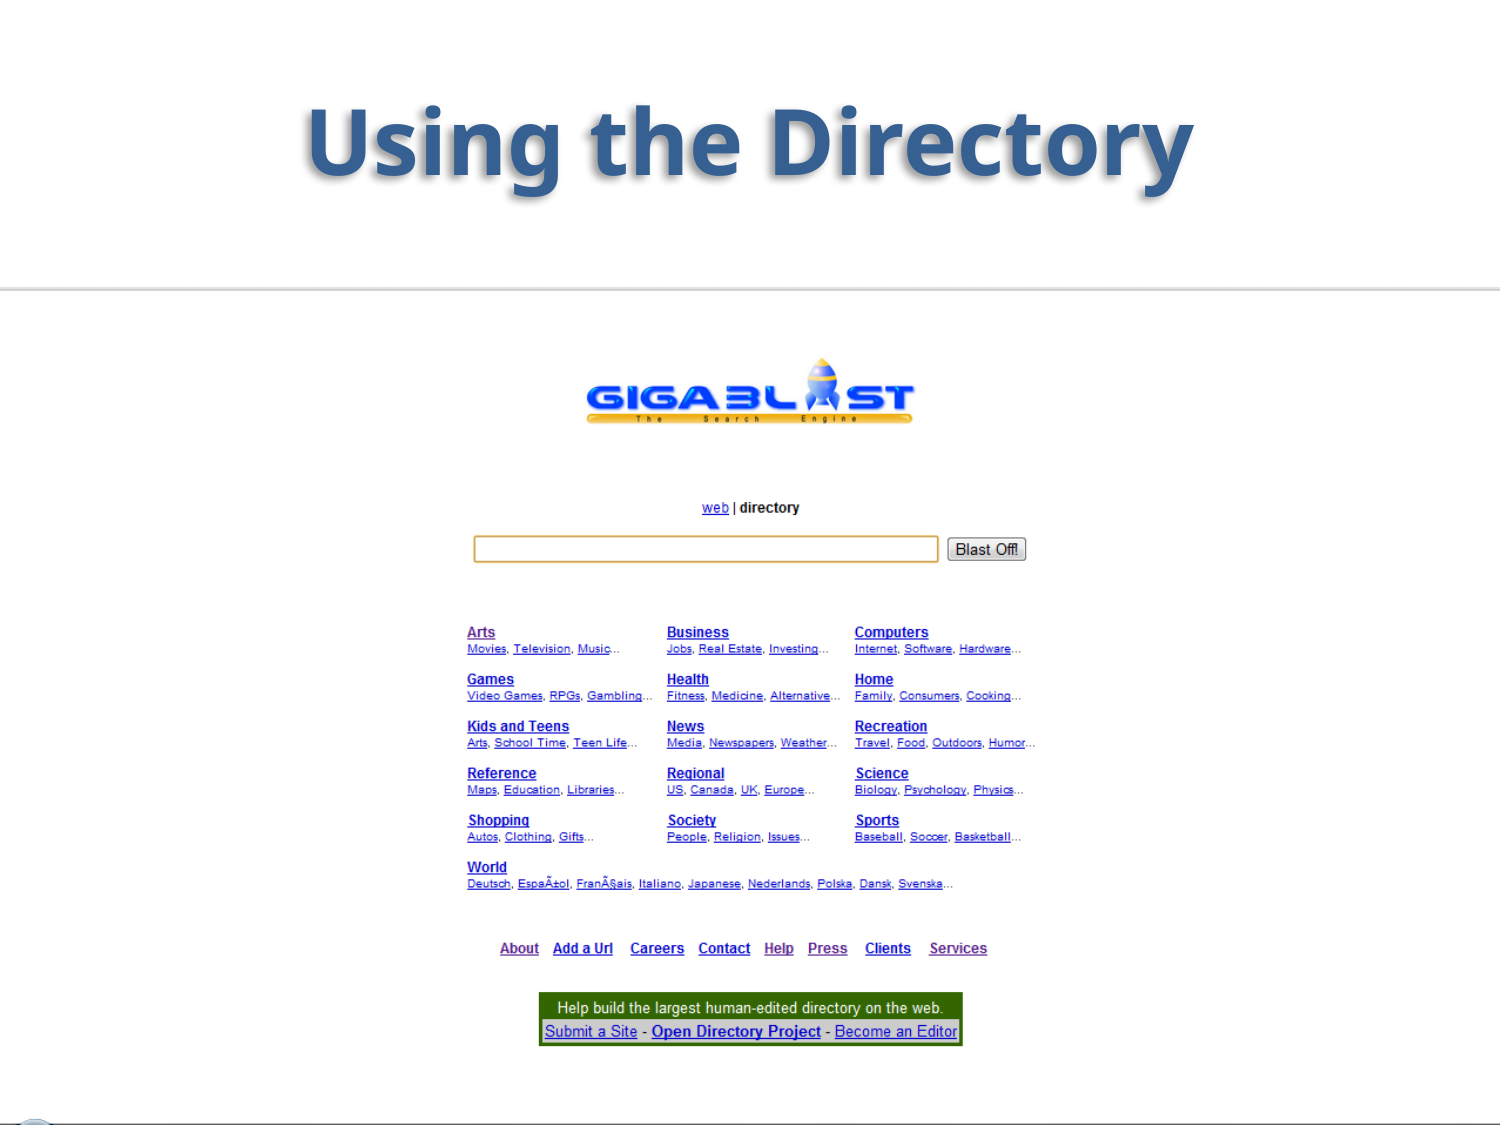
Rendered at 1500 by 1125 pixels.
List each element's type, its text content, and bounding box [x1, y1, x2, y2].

picture [0, 287, 1500, 1125]
title Using the Directory [75, 45, 1425, 233]
